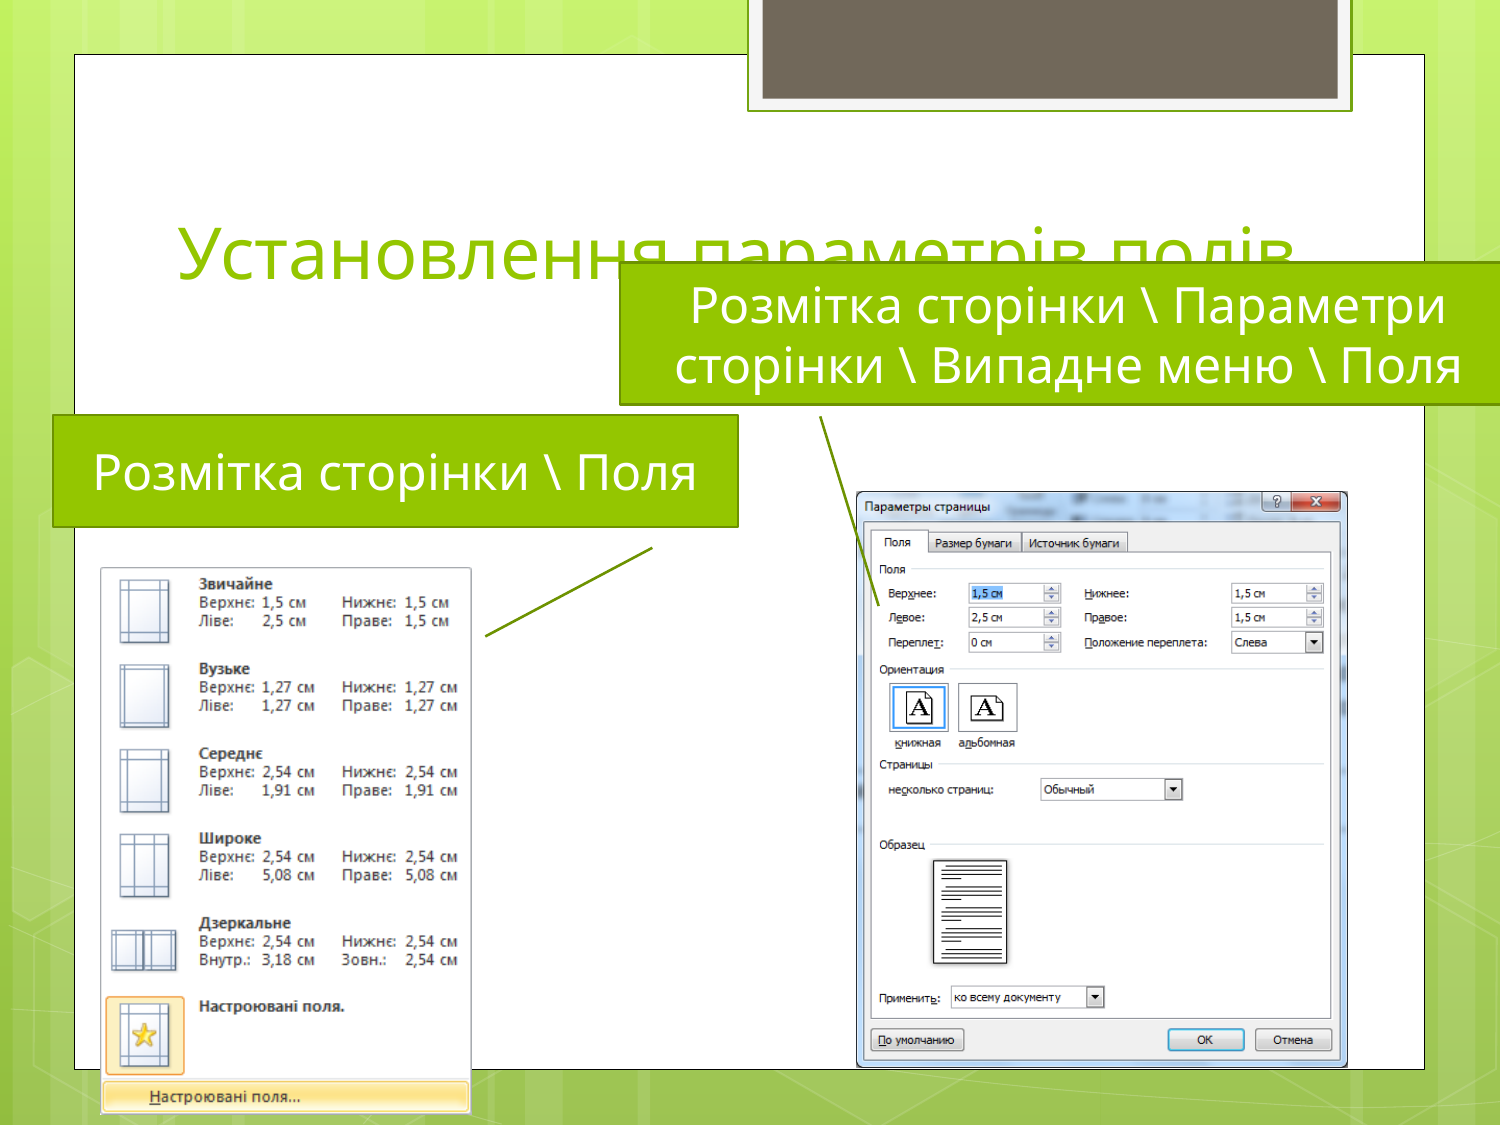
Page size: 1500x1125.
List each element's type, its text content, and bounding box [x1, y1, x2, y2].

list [855, 491, 1348, 1068]
text_box Розмітка сторінки \ Параметри сторінки \ Випадне меню \ Поля [619, 261, 1500, 406]
title Установлення параметрів полів [161, 113, 1315, 302]
text_box Розмітка сторінки \ Параметри сторінки \ Випадне меню \ Поля [818, 415, 850, 518]
text_box Розмітка сторінки \ Поля [52, 414, 739, 528]
picture [100, 567, 472, 1115]
text_box Розмітка сторінки \ Поля [484, 546, 653, 638]
